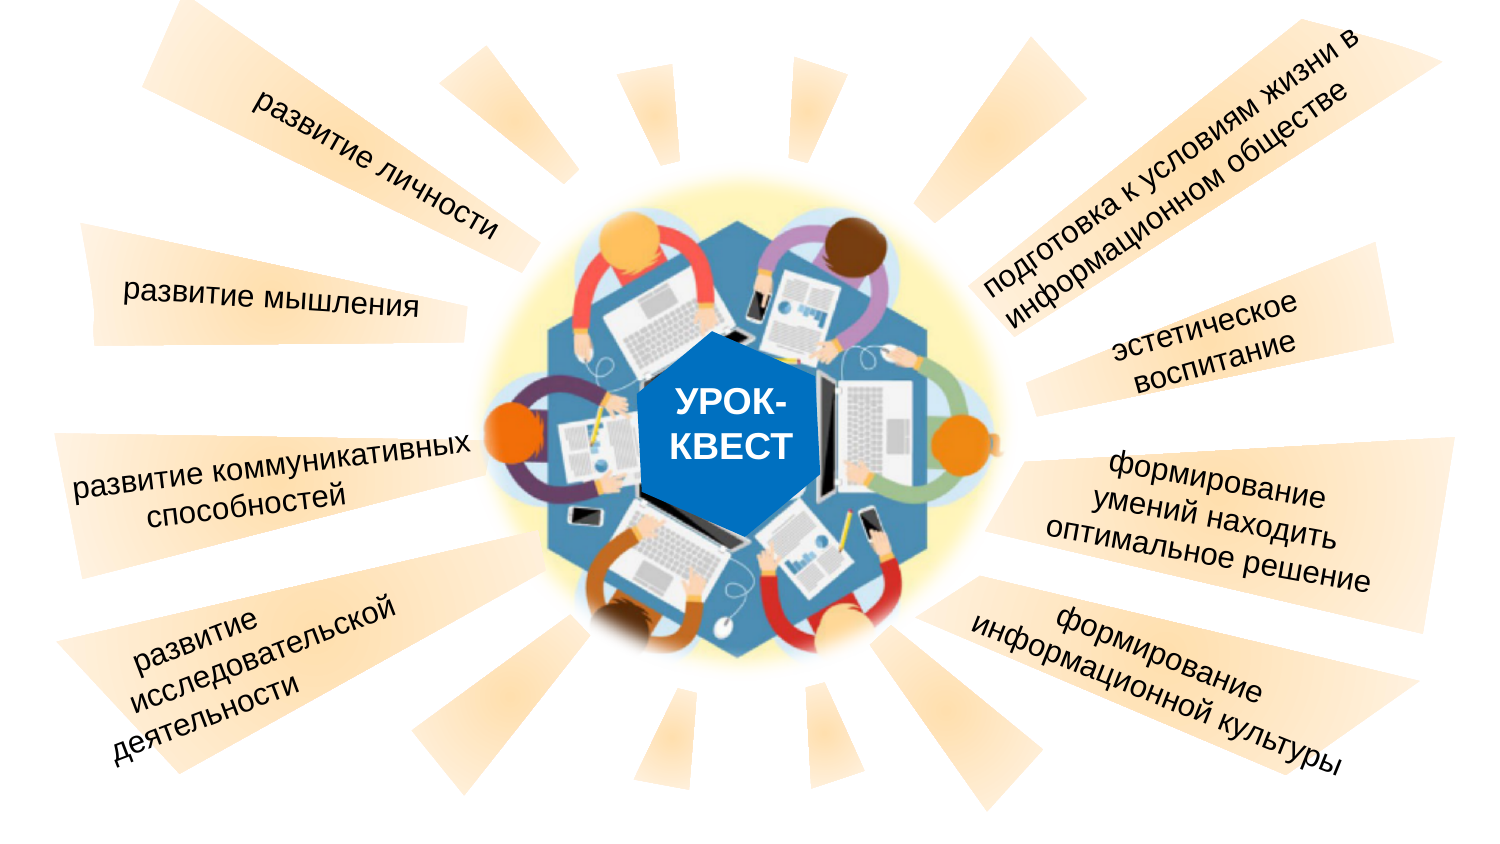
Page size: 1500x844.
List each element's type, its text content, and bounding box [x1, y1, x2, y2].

text_box развитие личности [140, 0, 458, 244]
text_box [437, 43, 575, 160]
text_box [941, 34, 1089, 160]
text_box [803, 689, 867, 791]
text_box подготовка к условиям жизни в информационном обществе [1023, 17, 1445, 334]
picture [464, 161, 1019, 682]
text_box развитие мышления [78, 220, 458, 348]
text_box [409, 689, 551, 798]
text_box развитие коммуникативных способностей [52, 431, 458, 582]
text_box [615, 62, 682, 160]
text_box эстетическое воспитание [1024, 240, 1397, 419]
text_box [786, 54, 850, 160]
text_box формирование информационной культуры [1023, 584, 1422, 777]
text_box [632, 689, 699, 792]
text_box формирование умений находить оптимальное решение [1023, 435, 1457, 636]
text_box [898, 689, 1045, 814]
text_box развитие исследовательской деятельности [54, 546, 458, 776]
